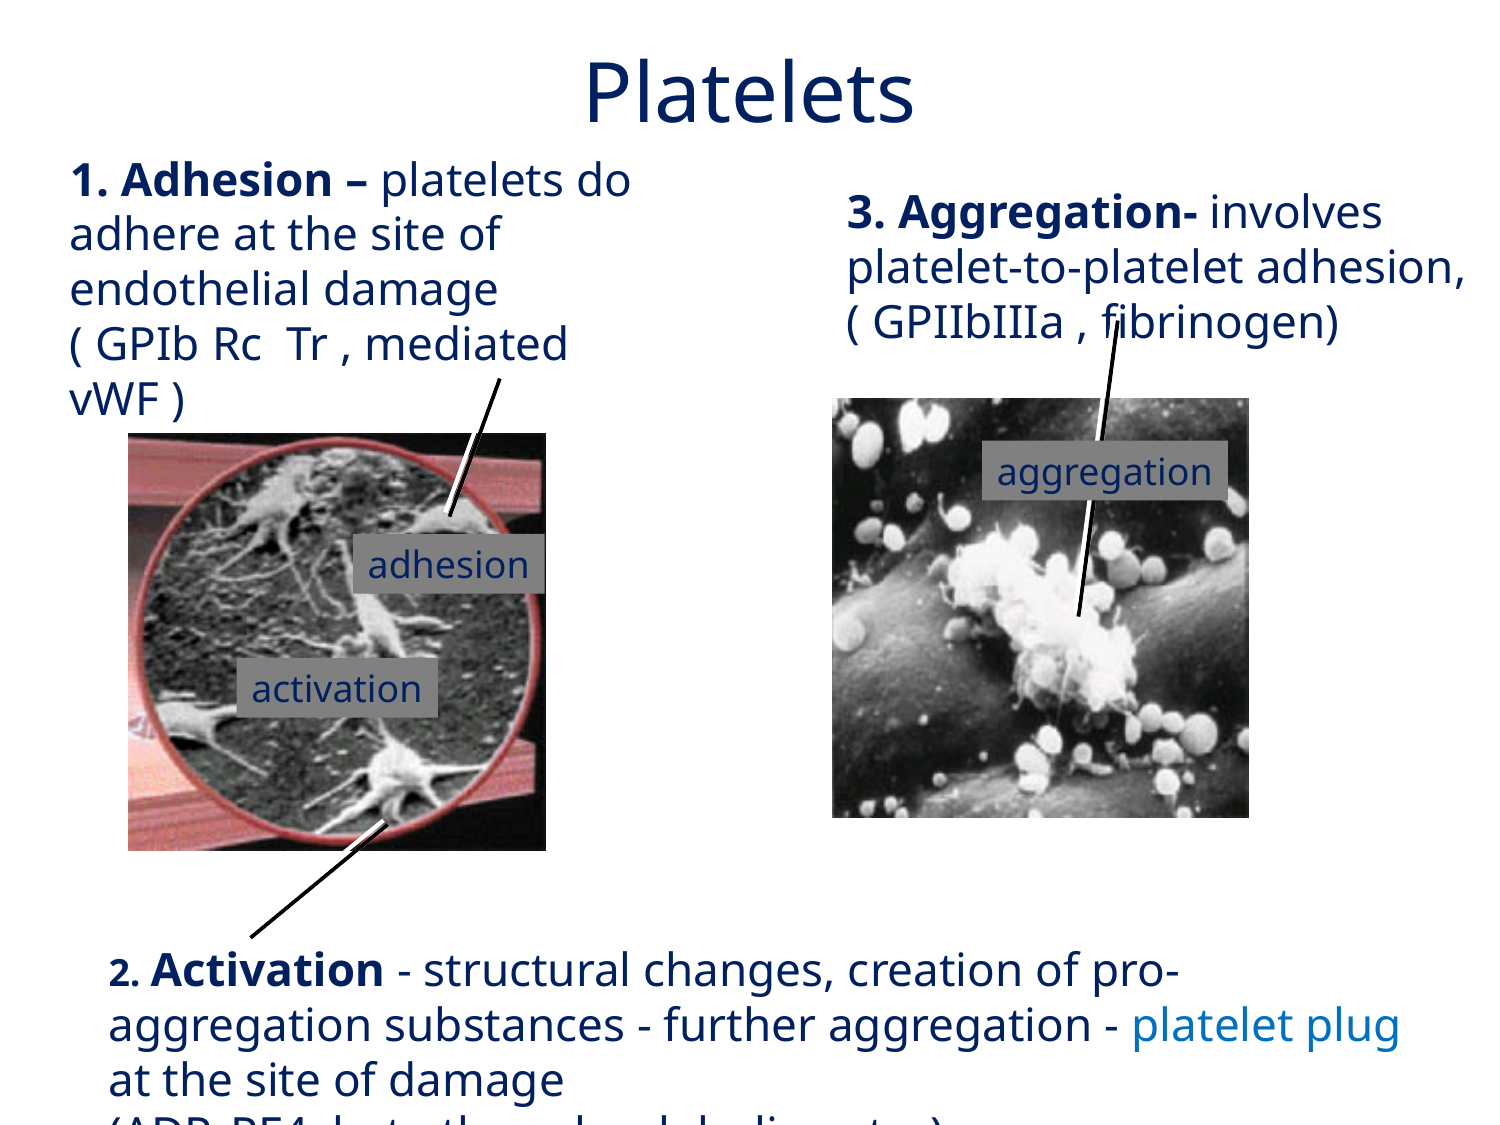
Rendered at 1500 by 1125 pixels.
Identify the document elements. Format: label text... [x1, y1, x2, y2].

text_box 2. Activation - structural changes, creation of pro-aggregation substances - further aggregation - platelet plug at the site of damage (ADP, PF4, beta thromboglobulin , etc. ) [93, 932, 1426, 1125]
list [128, 433, 546, 851]
text_box [292, 937, 324, 999]
text_box 1. Adhesion – platelets do adhere at the site of endothelial damage ( GPIb Rc Tr , mediated vWF ) [55, 142, 676, 433]
text_box 3. Aggregation- involves platelet-to-platelet adhesion, ( GPIIbIIIa , fibrinogen) [832, 174, 1500, 355]
picture [831, 398, 1249, 818]
title Platelets [74, 44, 1426, 233]
